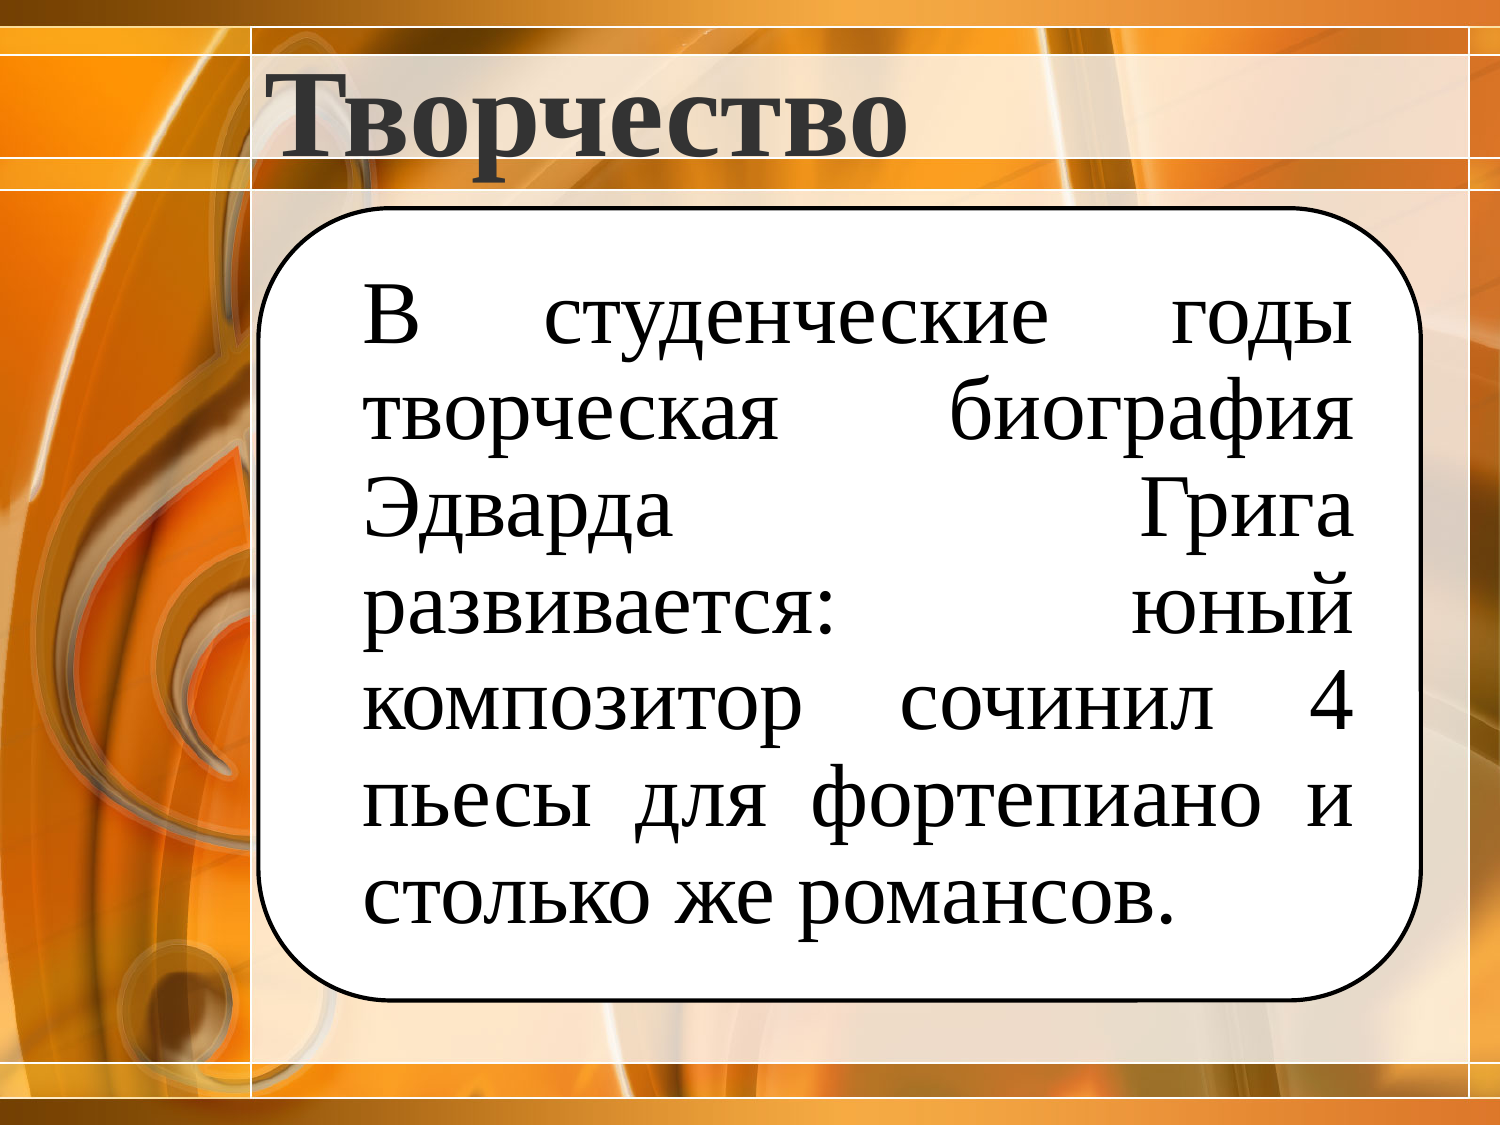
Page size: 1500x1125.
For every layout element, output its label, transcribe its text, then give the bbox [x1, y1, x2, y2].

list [258, 207, 1422, 1001]
picture [0, 0, 1500, 1125]
title Творчество [249, 37, 1425, 175]
